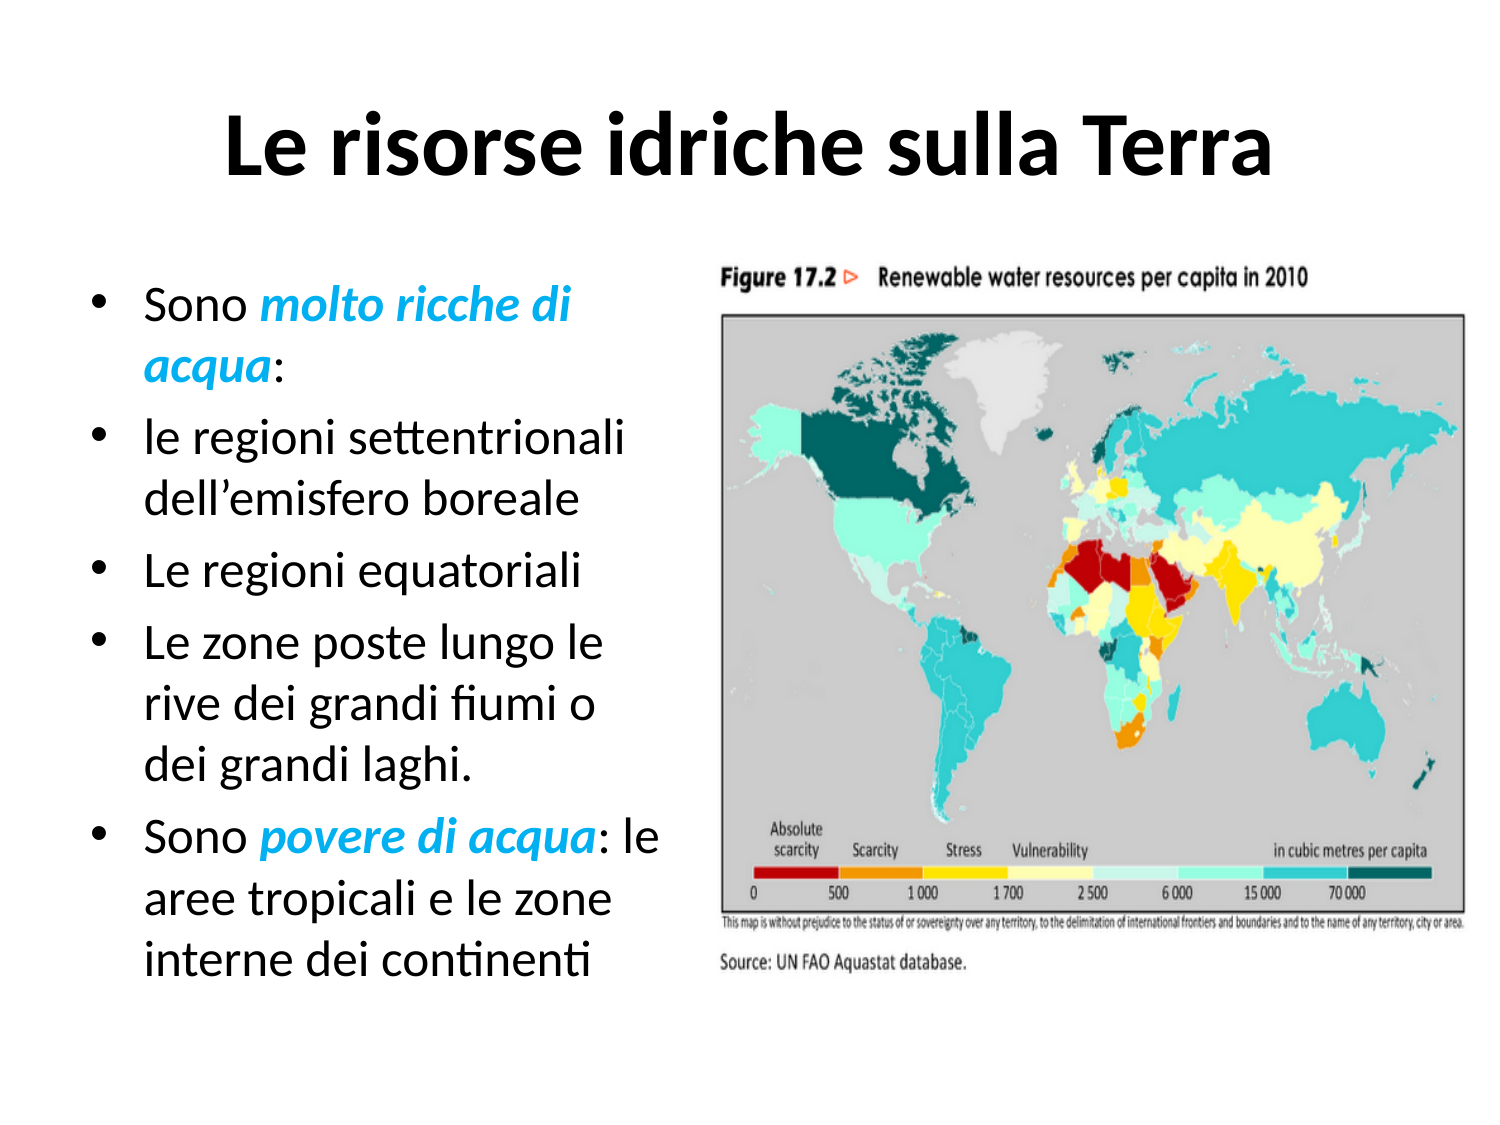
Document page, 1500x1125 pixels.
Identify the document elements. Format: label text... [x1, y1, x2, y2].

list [690, 243, 1500, 988]
title Le risorse idriche sulla Terra [75, 45, 1425, 233]
list Sono molto ricche di acqua: le regioni settentrionali dell’emisfero boreale Le regioni equatoriali Le zone poste lungo le rive dei grandi fiumi o dei grandi laghi. Sono povere di acqua: le aree tropicali e le zone interne dei continenti [75, 262, 680, 1005]
